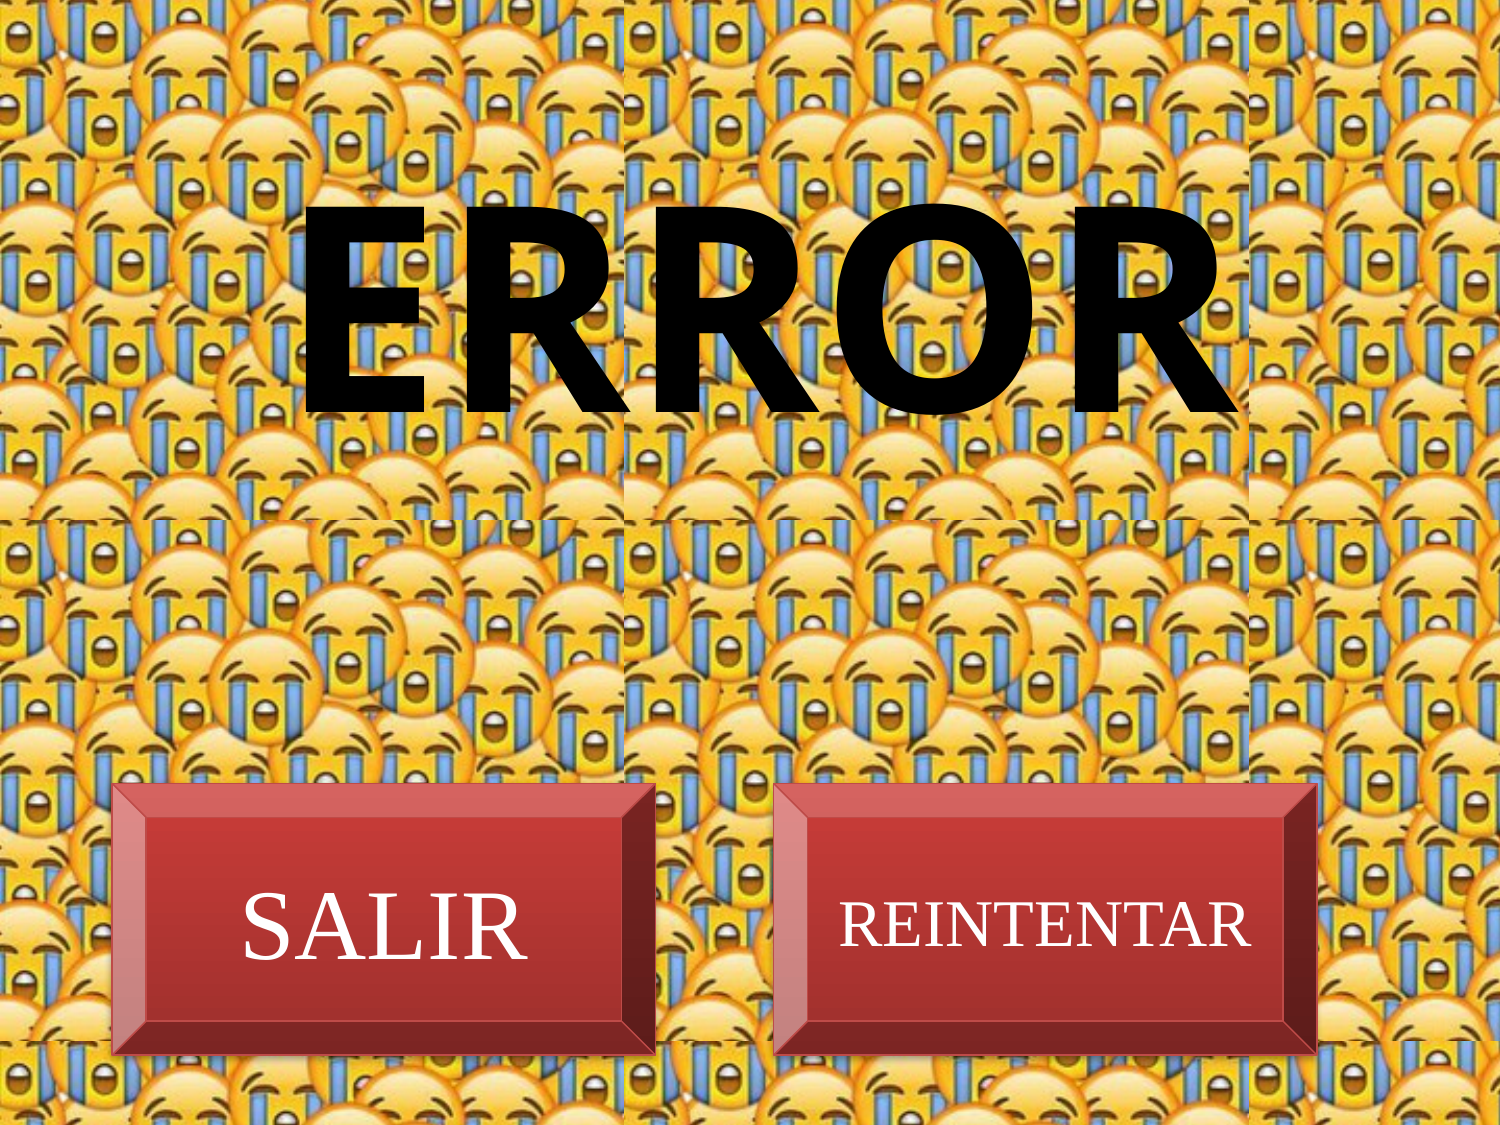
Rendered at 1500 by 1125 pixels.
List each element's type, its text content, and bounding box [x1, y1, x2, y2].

picture [0, 0, 1500, 1125]
text_box ERROR [265, 117, 1424, 478]
text_box REINTENTAR [773, 782, 1318, 1056]
text_box SALIR [111, 782, 657, 1056]
